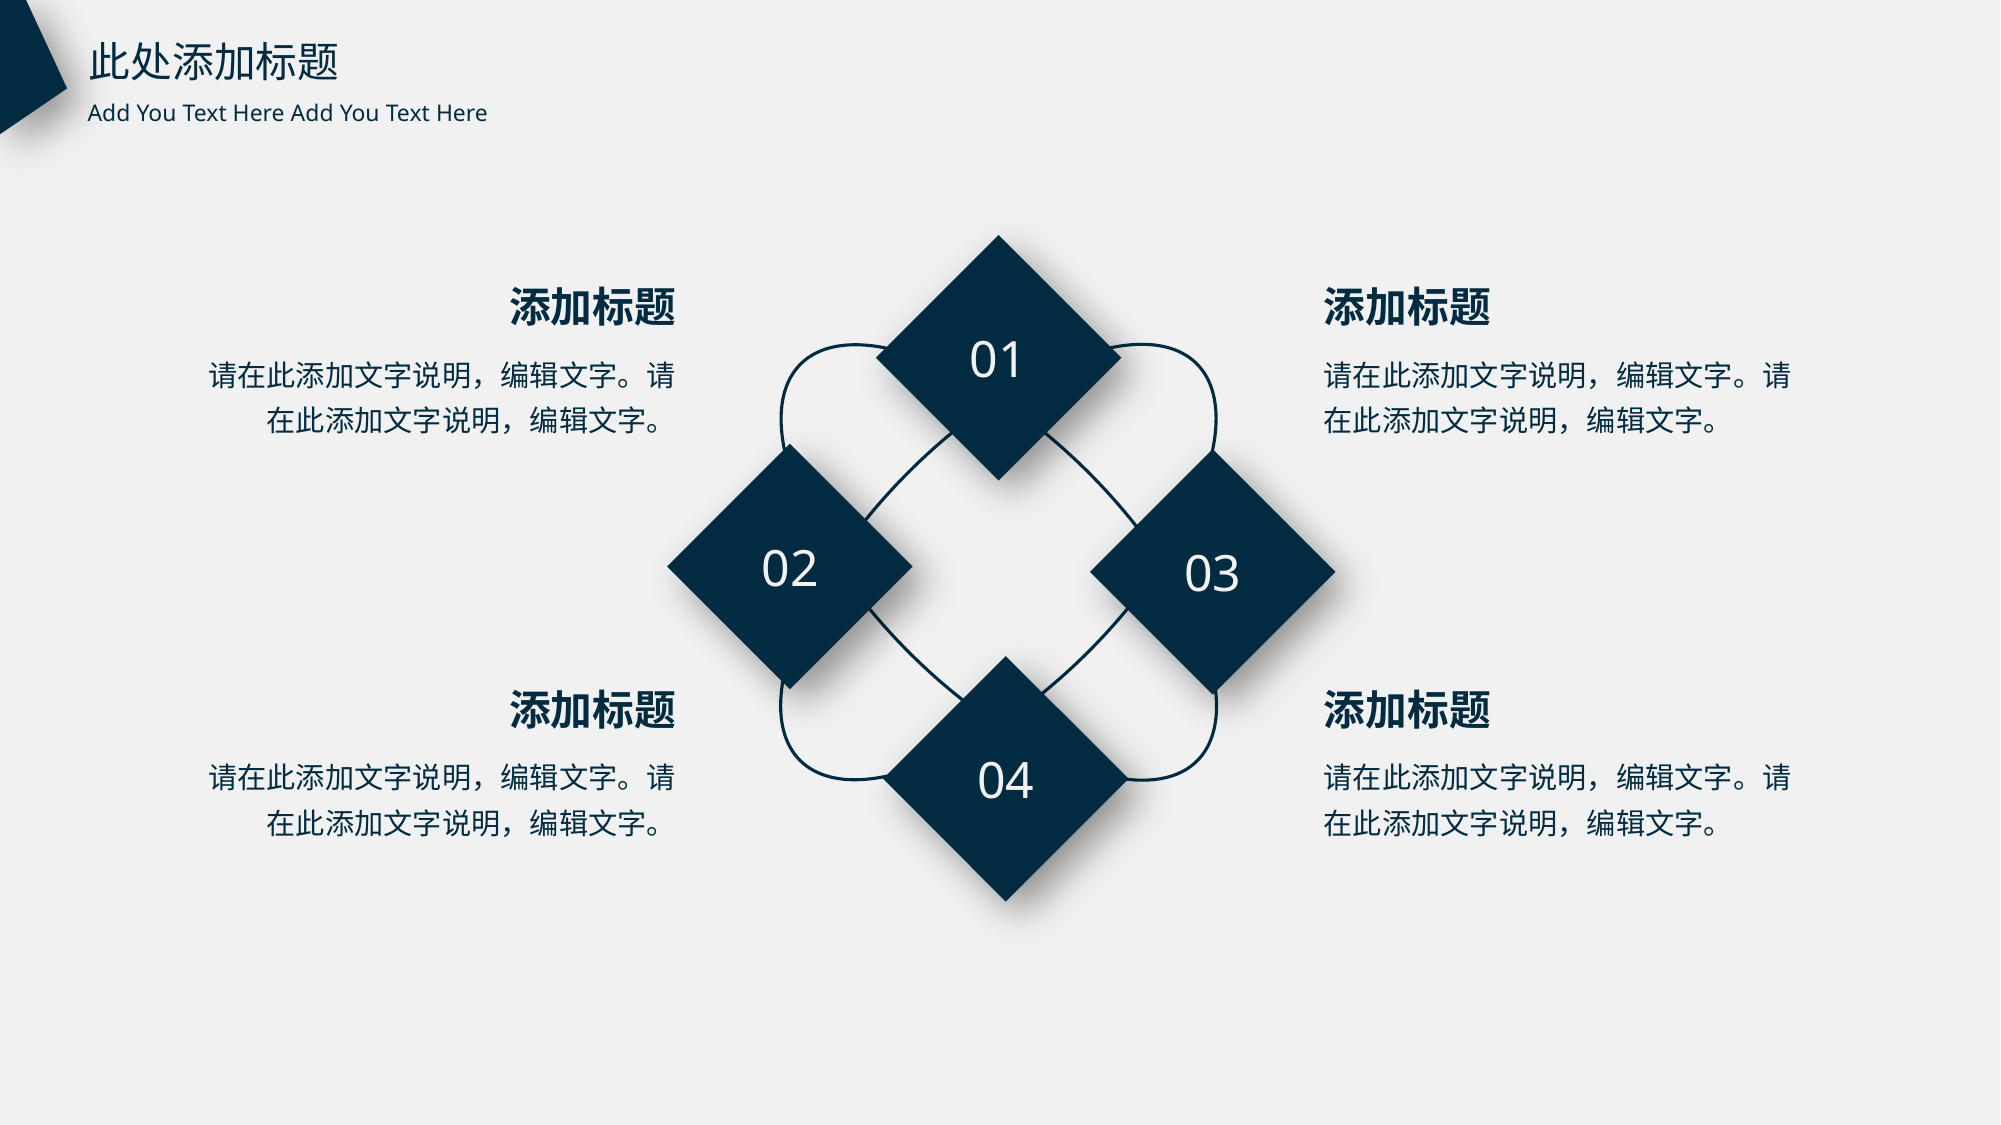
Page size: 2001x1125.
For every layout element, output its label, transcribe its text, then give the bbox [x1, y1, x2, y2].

text_box [779, 343, 1218, 781]
text_box [0, 0, 68, 135]
text_box 请在此添加文字说明，编辑文字。请在此添加文字说明，编辑文字。 [184, 339, 691, 445]
text_box [780, 343, 930, 497]
text_box 04 [883, 656, 1129, 902]
text_box 添加标题 [406, 273, 691, 339]
text_box 01 [875, 234, 1122, 481]
text_box [1065, 631, 1217, 780]
text_box 此处添加标题 [77, 28, 355, 83]
text_box 02 [667, 443, 913, 690]
text_box Add You Text Here Add You Text Here [82, 83, 532, 134]
text_box 请在此添加文字说明，编辑文字。请在此添加文字说明，编辑文字。 [1308, 741, 1815, 848]
text_box 请在此添加文字说明，编辑文字。请在此添加文字说明，编辑文字。 [1308, 339, 1815, 445]
text_box 03 [1090, 449, 1336, 695]
text_box 请在此添加文字说明，编辑文字。请在此添加文字说明，编辑文字。 [184, 741, 691, 848]
text_box 添加标题 [1308, 676, 1594, 741]
text_box 添加标题 [1308, 273, 1594, 339]
text_box 添加标题 [406, 676, 691, 741]
